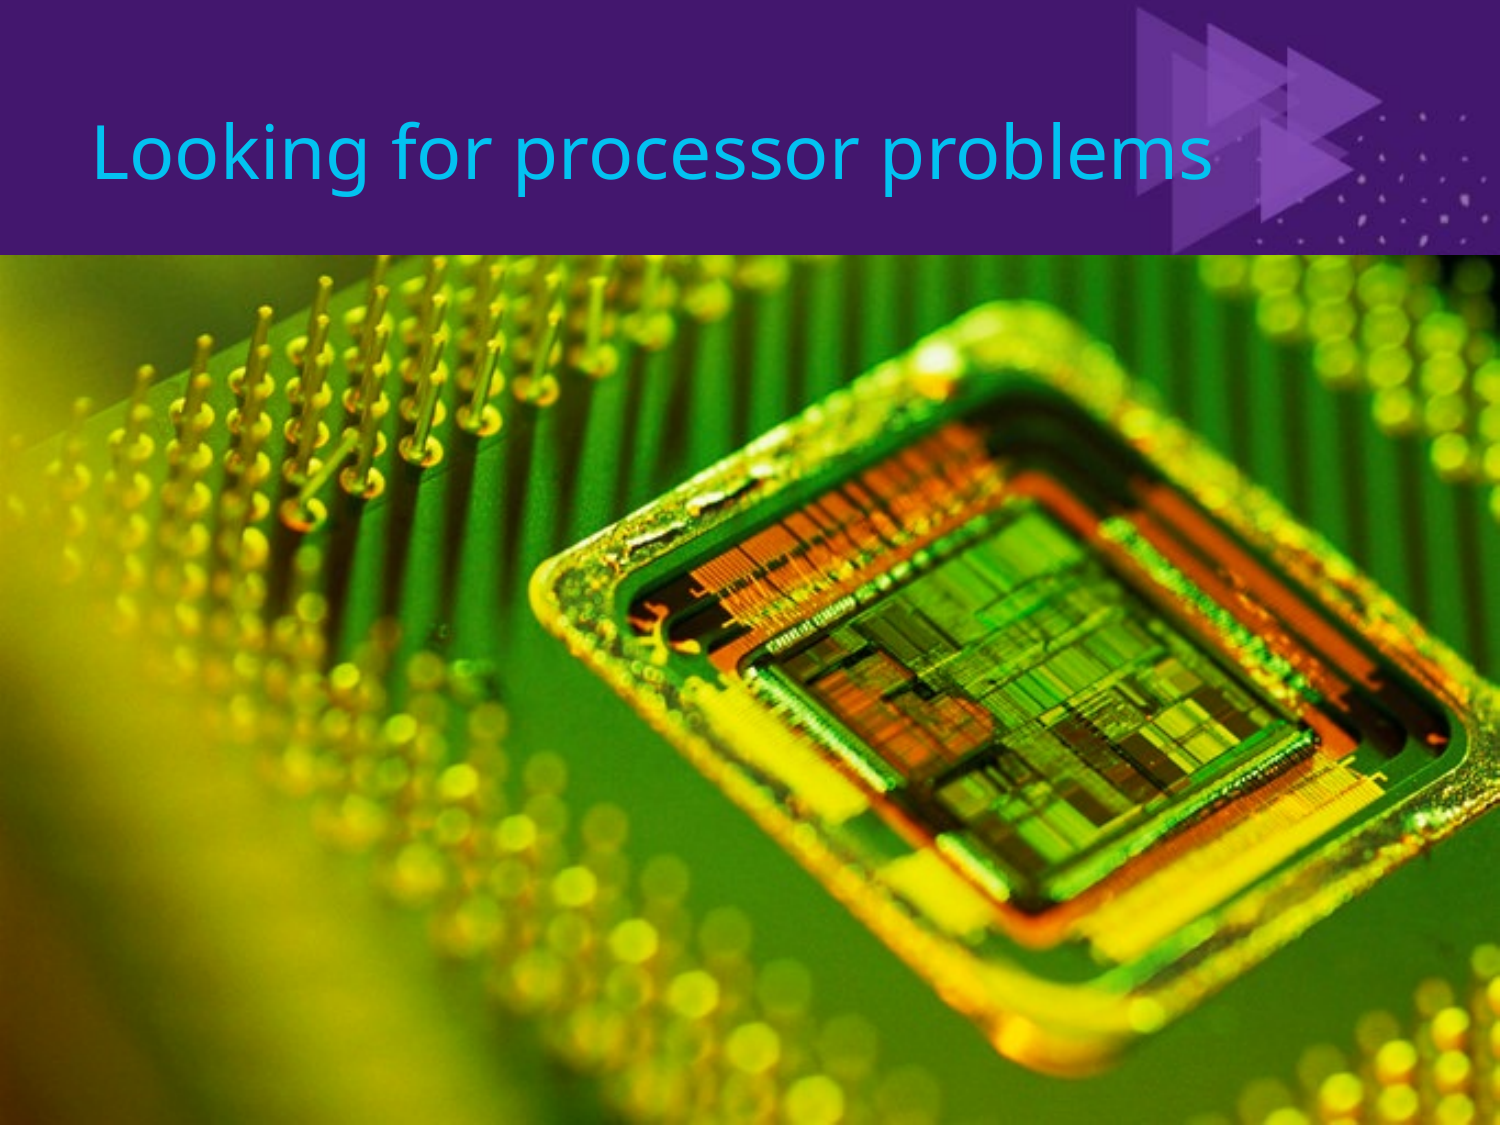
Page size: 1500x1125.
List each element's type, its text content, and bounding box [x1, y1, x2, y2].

picture [0, 0, 1500, 1125]
title Looking for processor problems [75, 56, 1425, 244]
